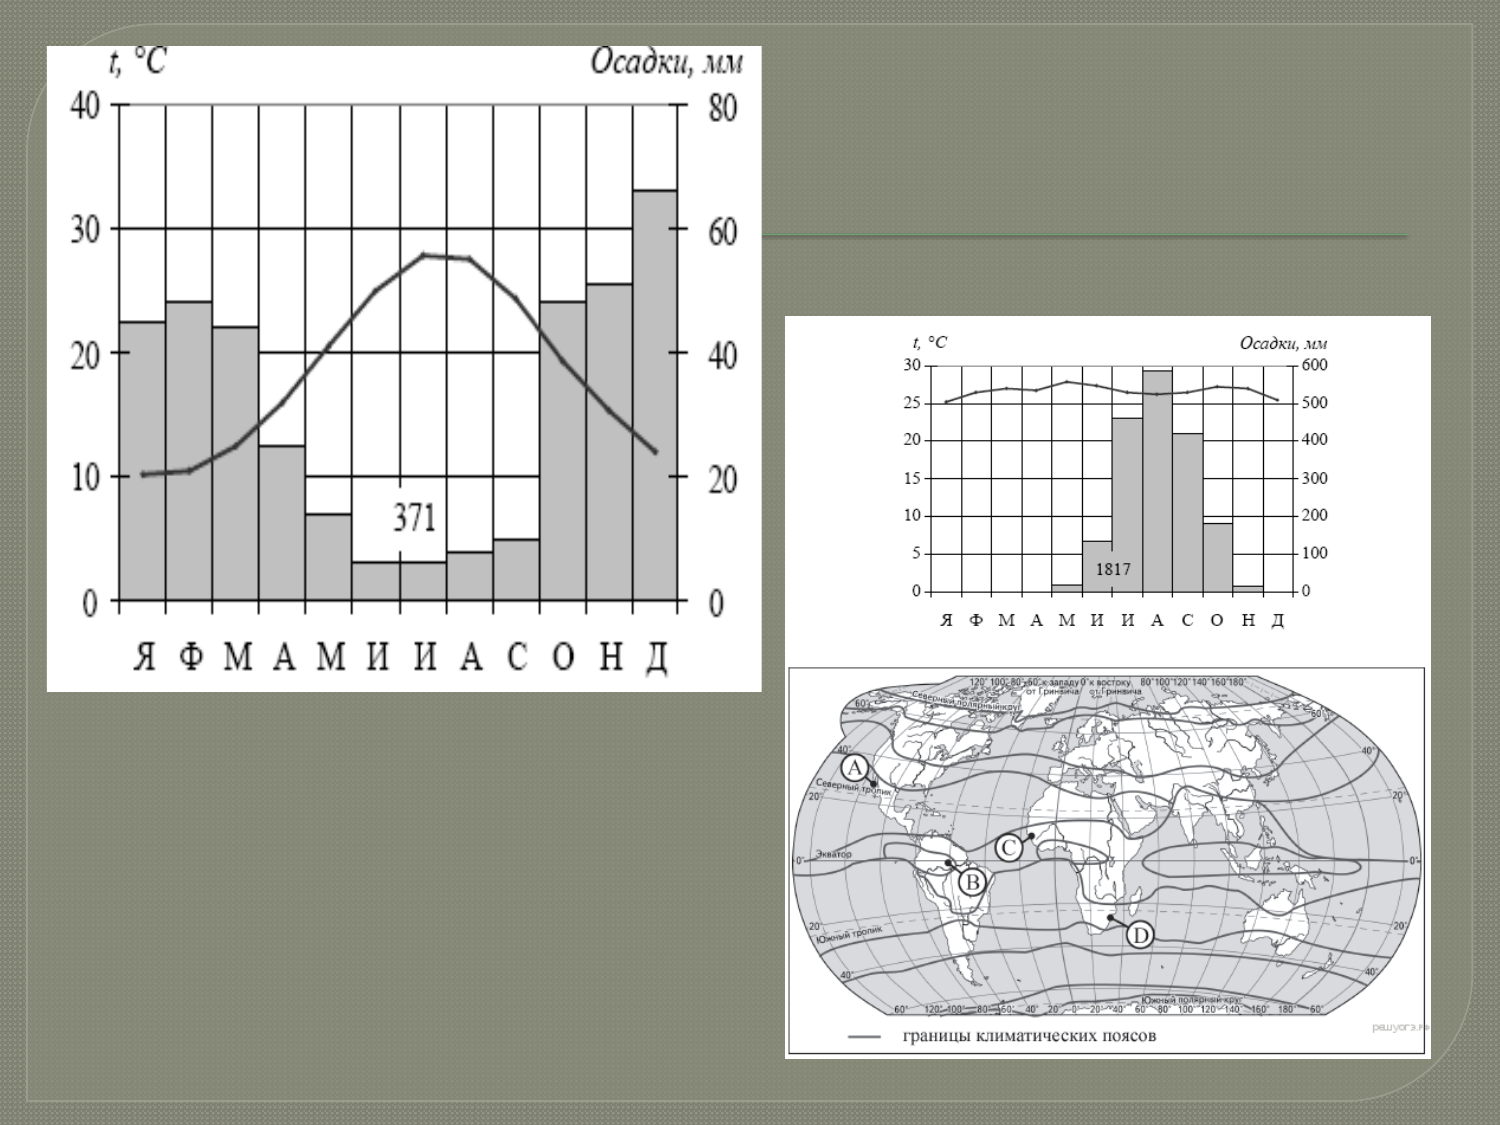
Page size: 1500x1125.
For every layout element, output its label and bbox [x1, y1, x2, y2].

picture [46, 46, 762, 692]
list [784, 316, 1431, 1060]
